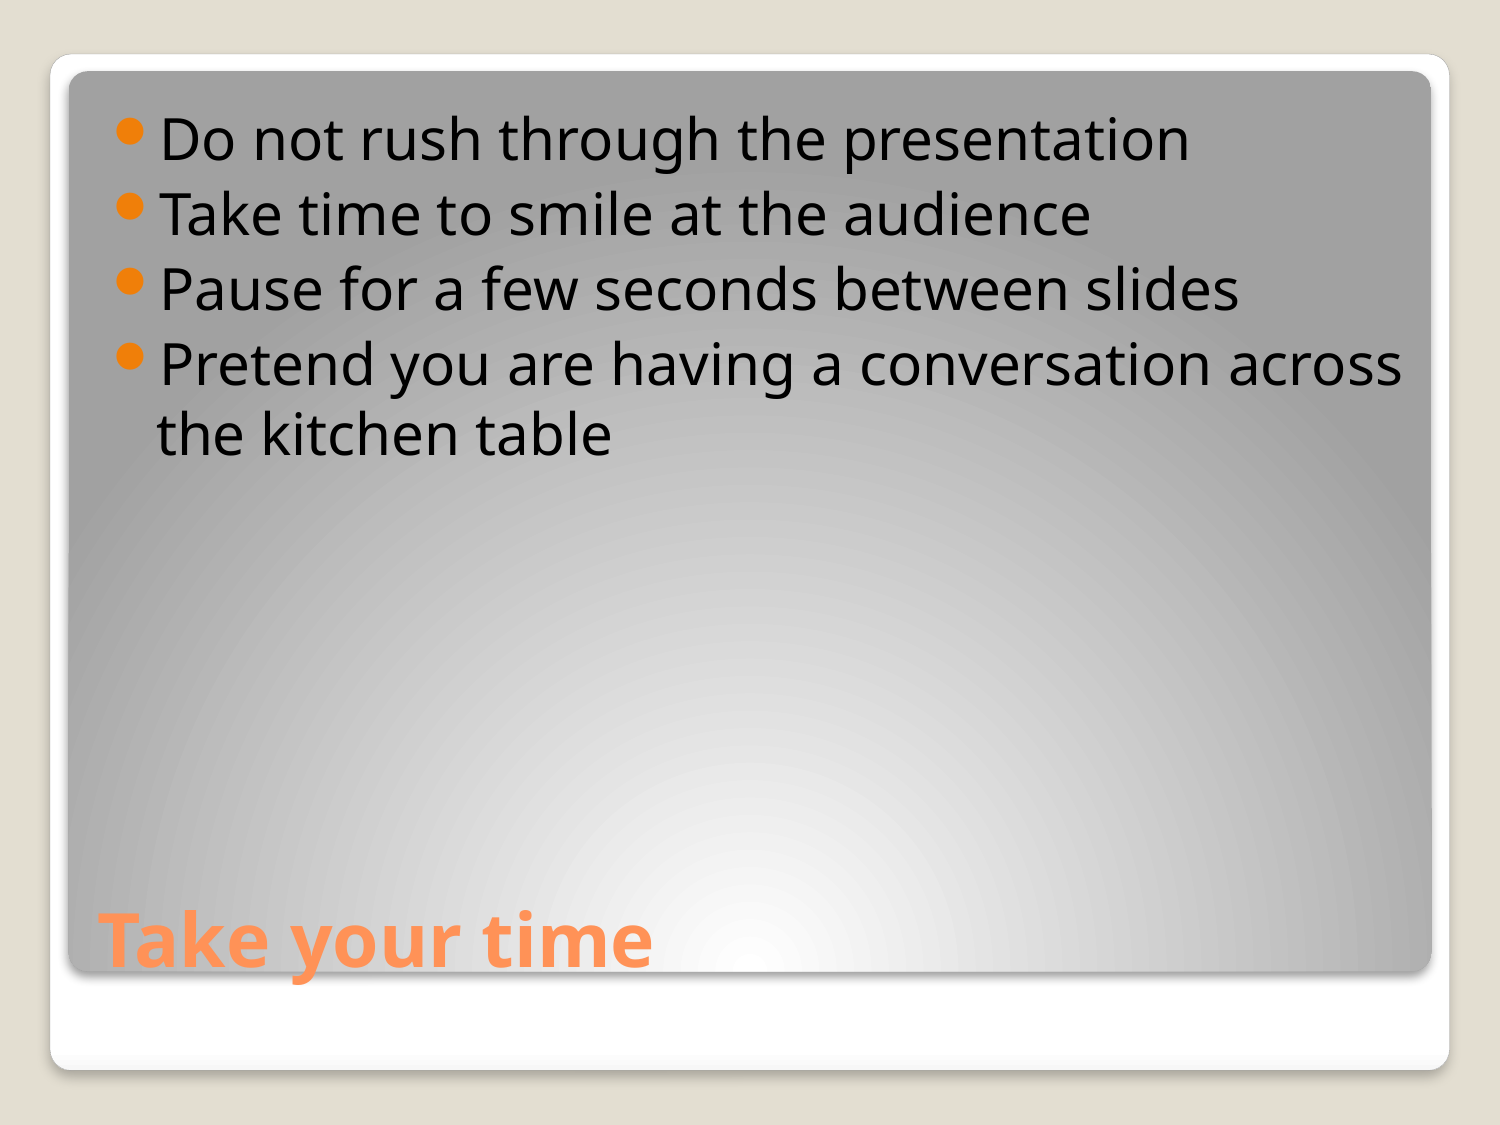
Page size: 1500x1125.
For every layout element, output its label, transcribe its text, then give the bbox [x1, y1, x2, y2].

title Take your time [82, 817, 1425, 990]
list Do not rush through the presentation Take time to smile at the audience Pause for a few seconds between slides Pretend you are having a conversation across the kitchen table [82, 86, 1425, 774]
